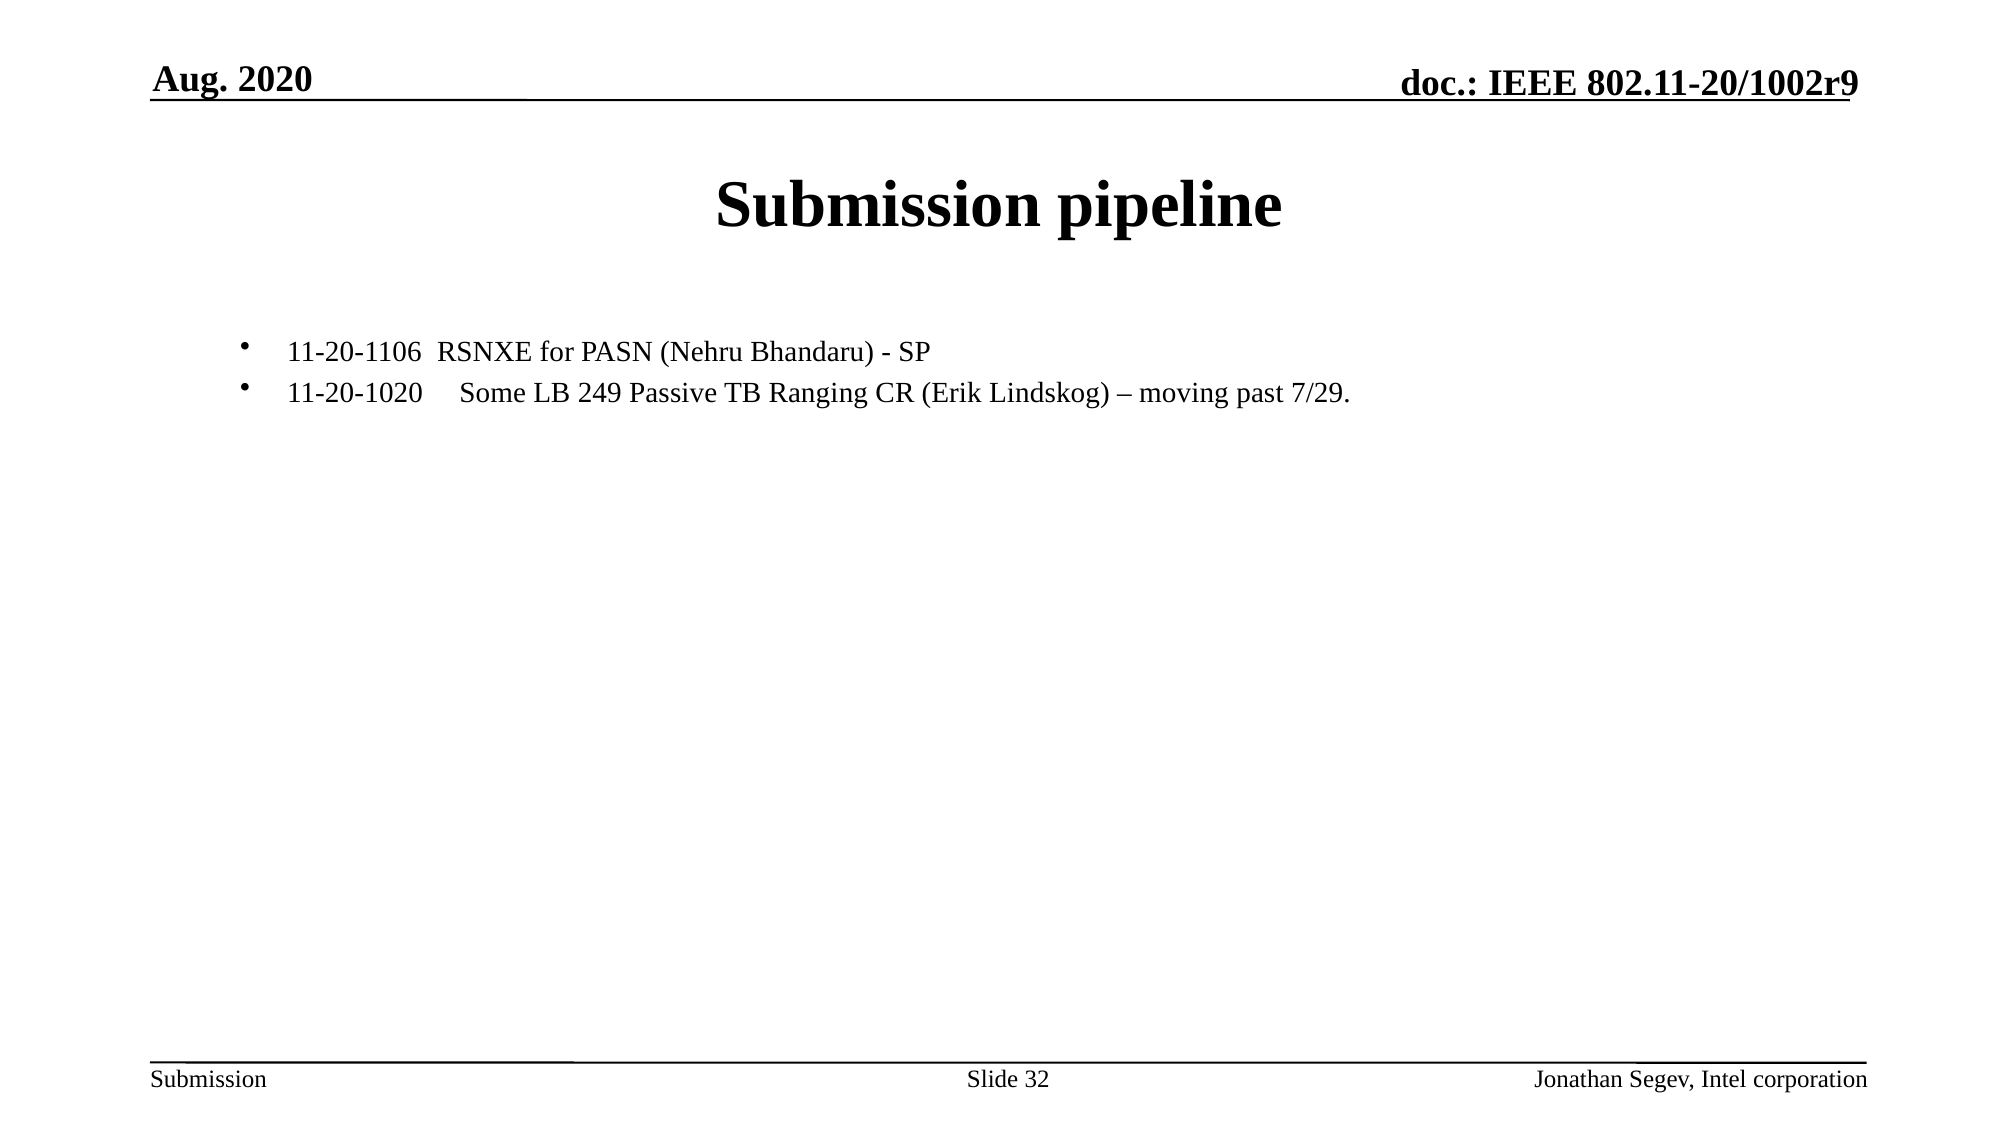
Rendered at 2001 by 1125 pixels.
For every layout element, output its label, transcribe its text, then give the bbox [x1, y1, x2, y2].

title Submission pipeline [149, 112, 1850, 288]
list 11-20-1106 RSNXE for PASN (Nehru Bhandaru) - SP 11-20-1020 Some LB 249 Passive TB Ranging CR (Erik Lindskog) – moving past 7/29. [149, 324, 1850, 1000]
footer Jonathan Segev, Intel corporation [1171, 1061, 1869, 1093]
slide_number Slide 32 [950, 1061, 1067, 1123]
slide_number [152, 54, 563, 100]
